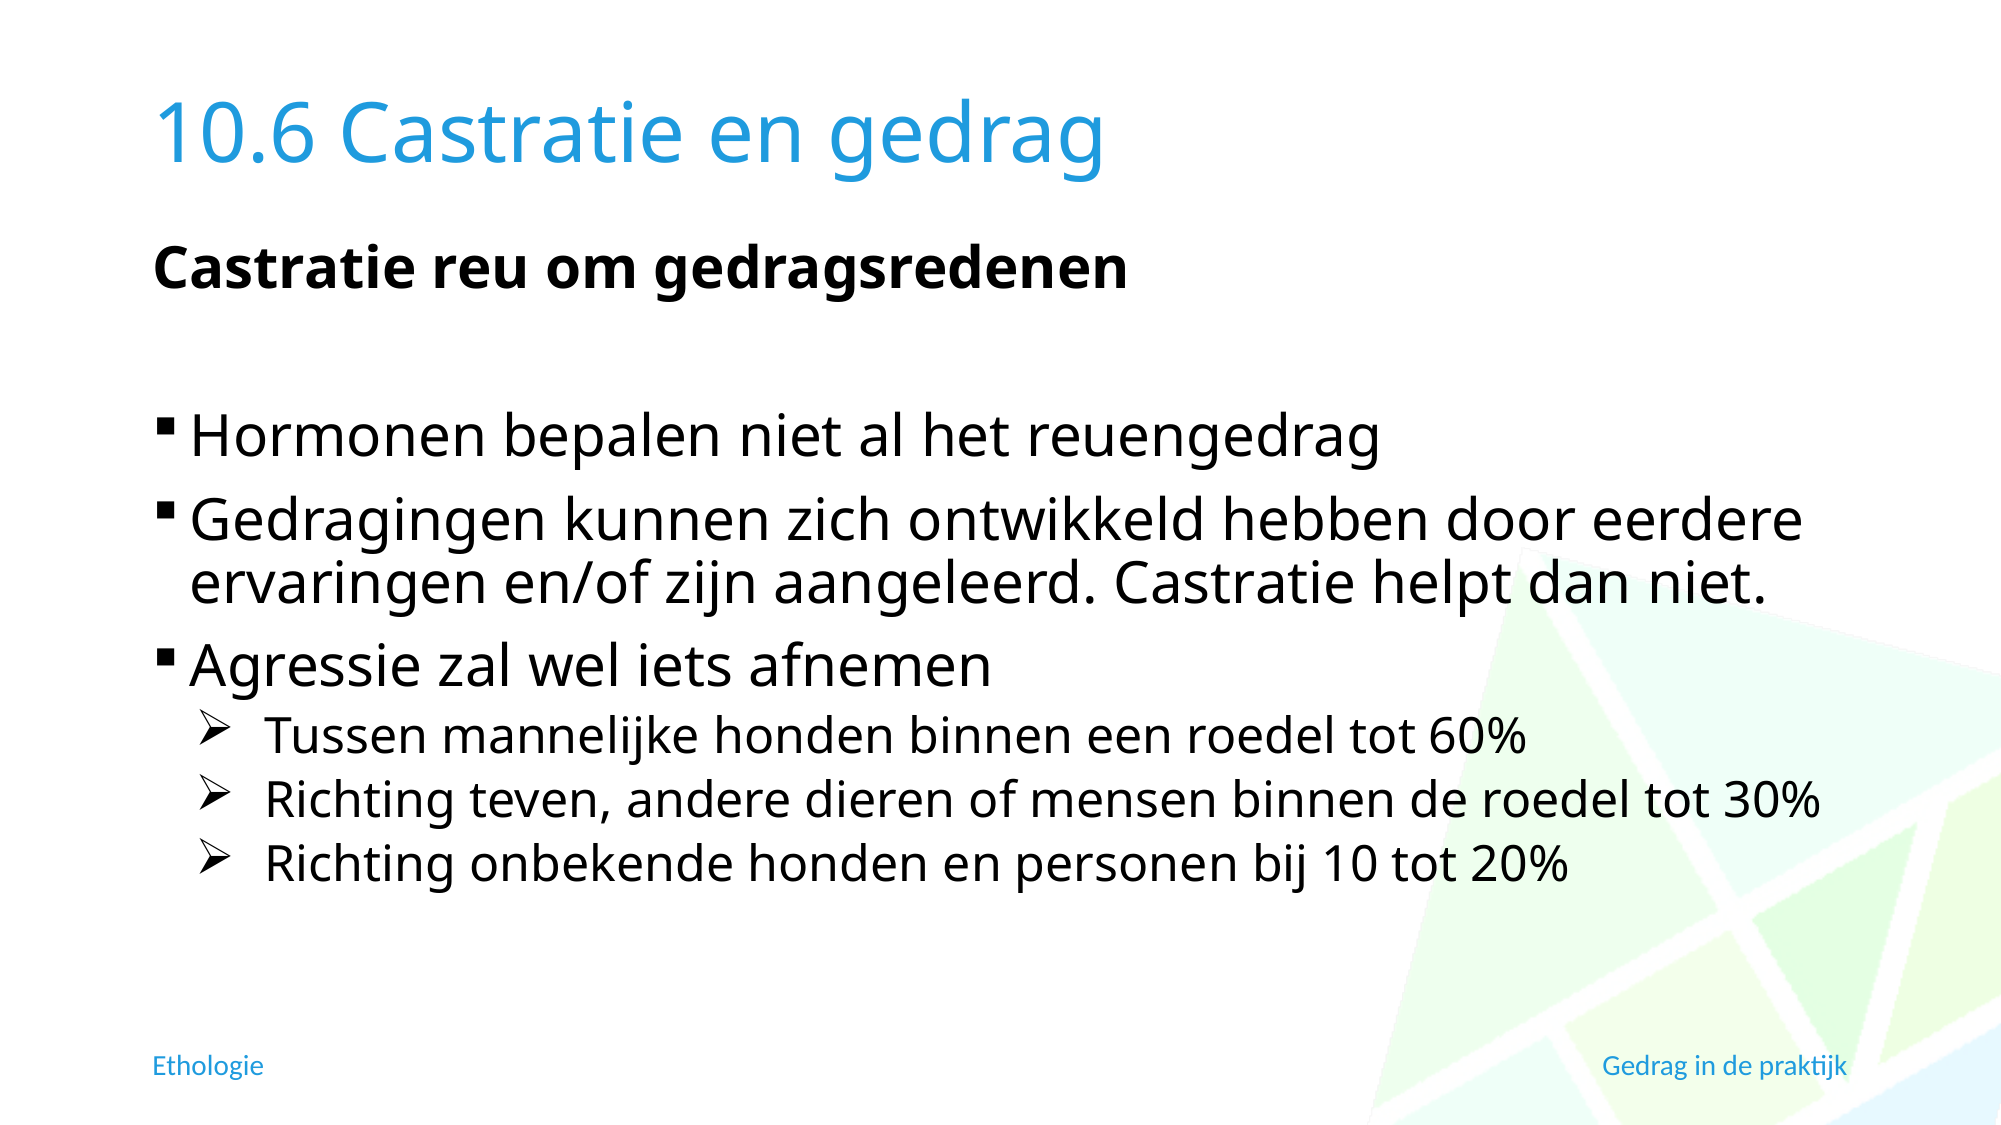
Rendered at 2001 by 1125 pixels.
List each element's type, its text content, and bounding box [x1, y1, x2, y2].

list Ethologie [137, 1042, 588, 1103]
title 10.6 Castratie en gedrag [137, 59, 1863, 212]
list Castratie reu om gedragsredenen Hormonen bepalen niet al het reuengedrag Gedragingen kunnen zich ontwikkeld hebben door eerdere ervaringen en/of zijn aangeleerd. Castratie helpt dan niet. Agressie zal wel iets afnemen Tussen mannelijke honden binnen een roedel tot 60% Richting teven, andere dieren of mensen binnen de roedel tot 30% Richting onbekende honden en personen bij 10 tot 20% [137, 230, 1863, 1014]
list Gedrag in de praktijk [1412, 1042, 1863, 1103]
